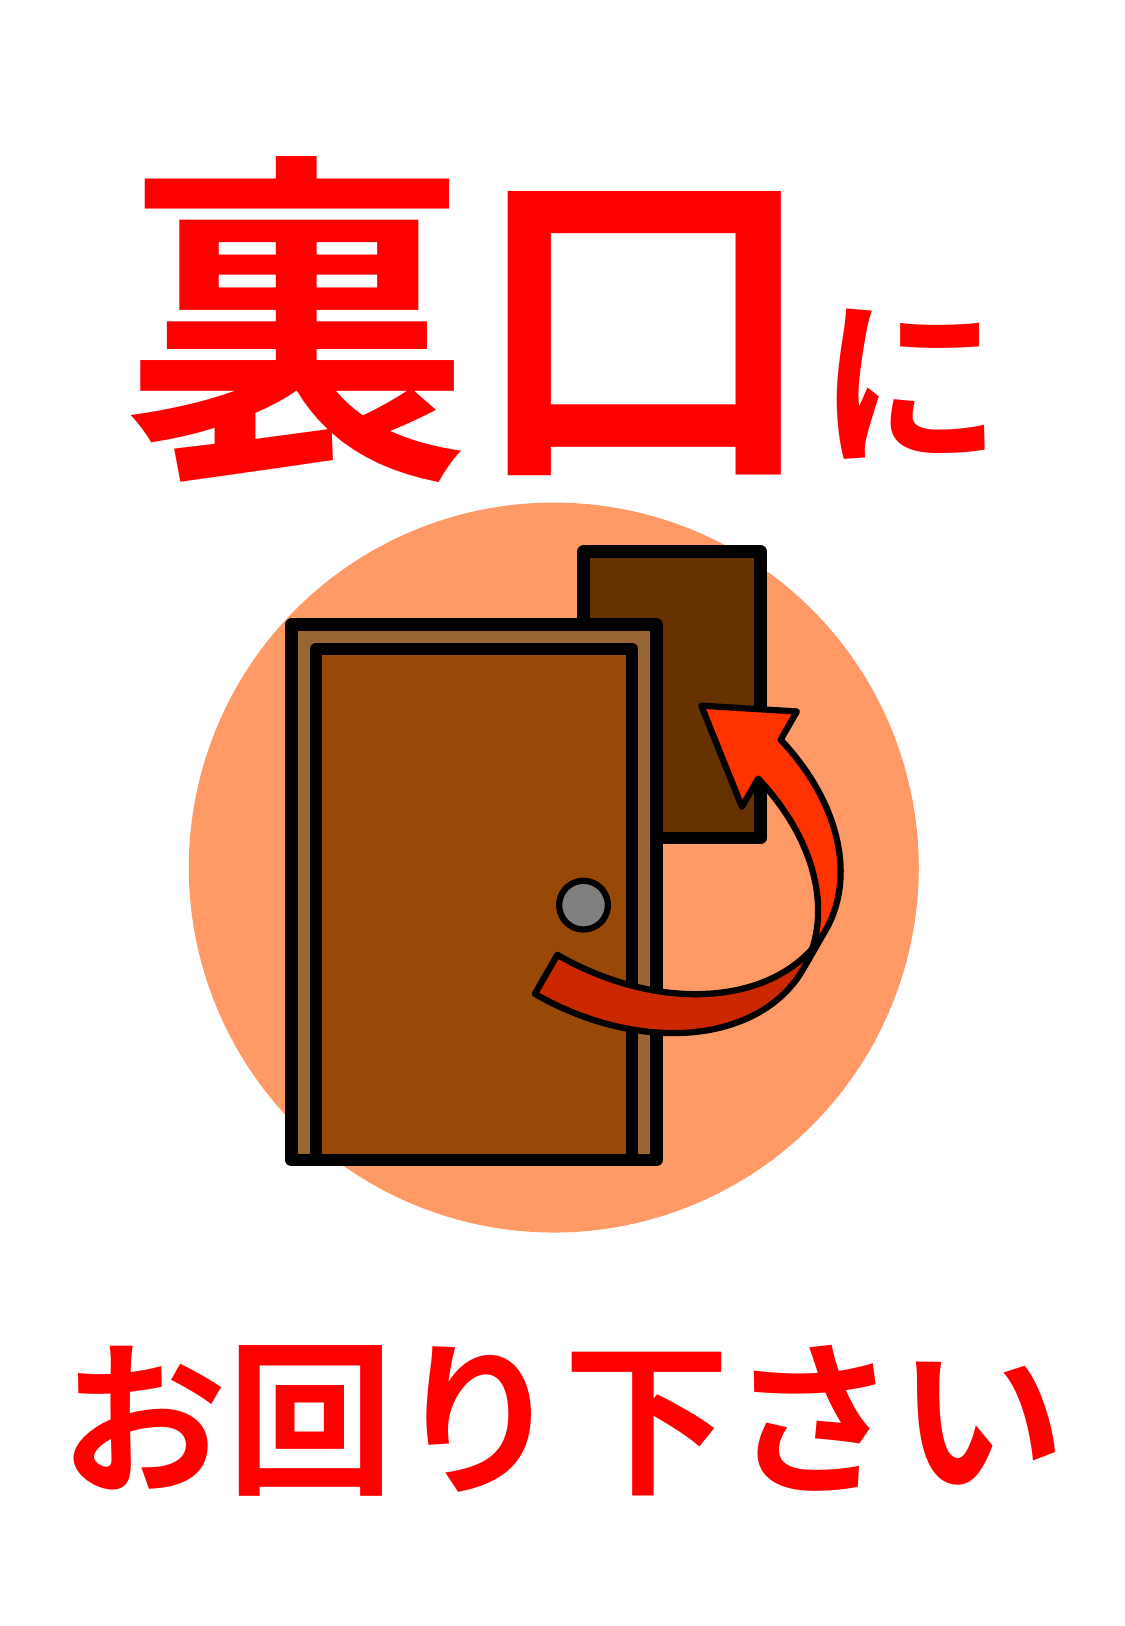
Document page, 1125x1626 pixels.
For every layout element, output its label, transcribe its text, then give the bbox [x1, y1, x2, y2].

text_box お回り下さい [1, 1307, 1125, 1523]
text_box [188, 502, 919, 1233]
text_box 裏口に [1, 97, 1125, 528]
